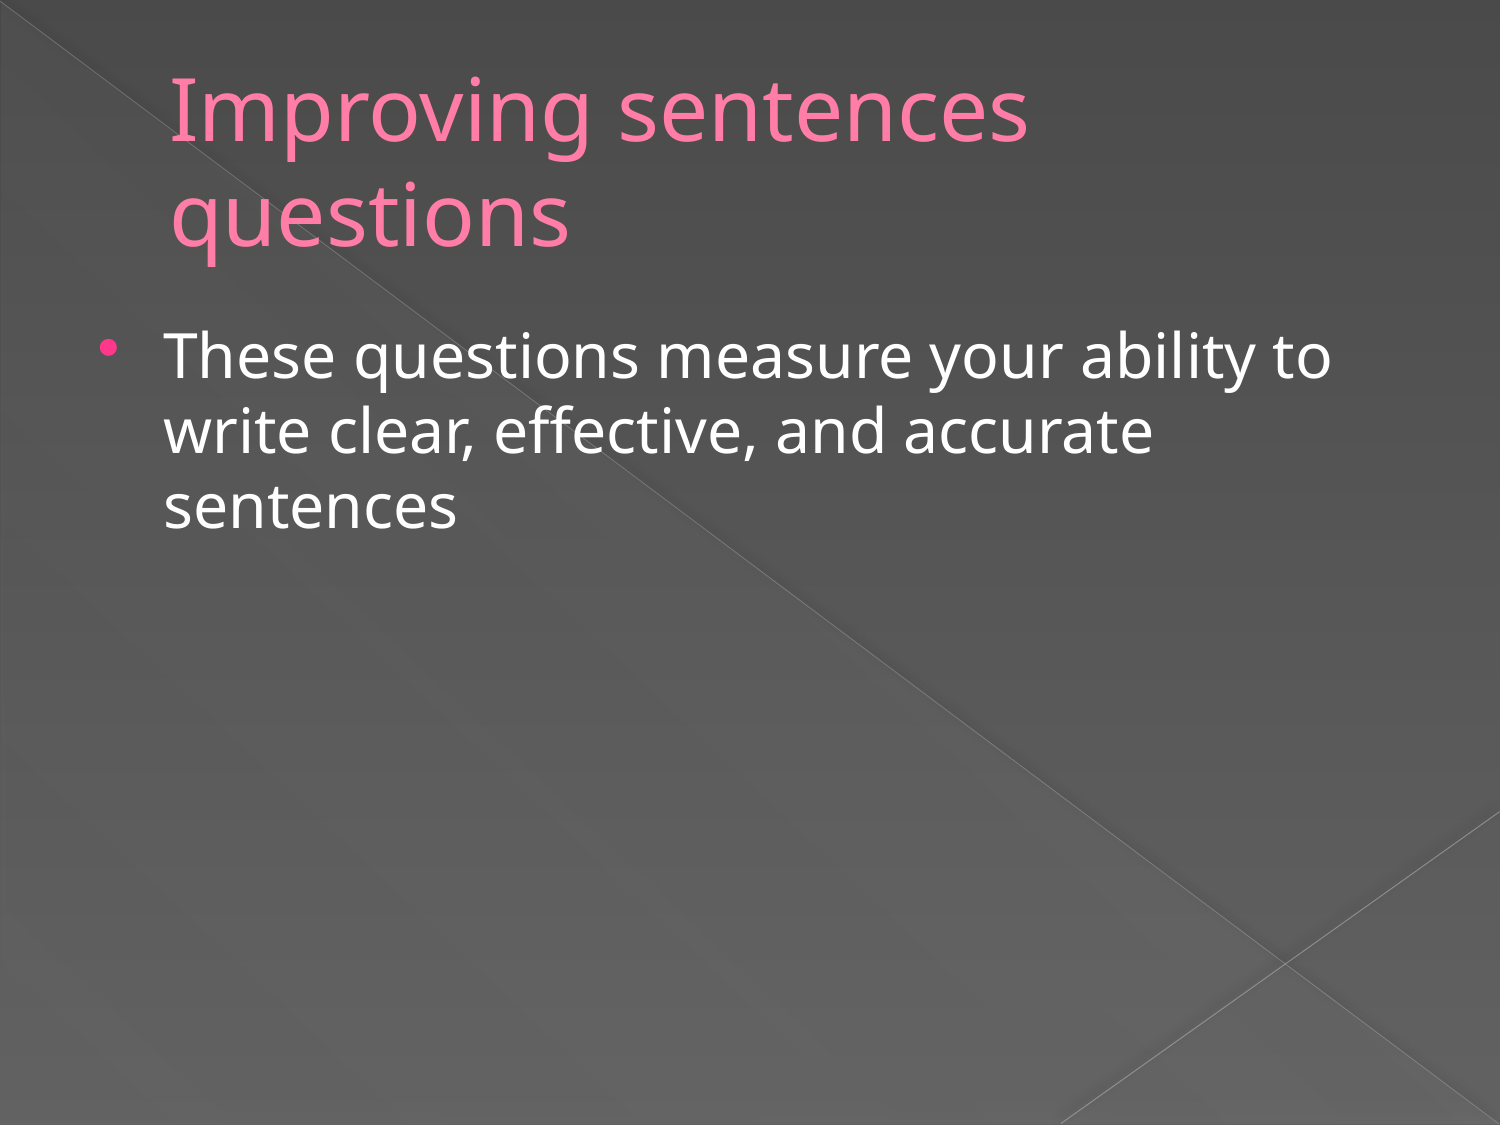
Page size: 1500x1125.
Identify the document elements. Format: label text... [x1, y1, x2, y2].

title Improving sentences questions [75, 43, 1425, 274]
list These questions measure your ability to write clear, effective, and accurate sentences [75, 308, 1425, 1059]
